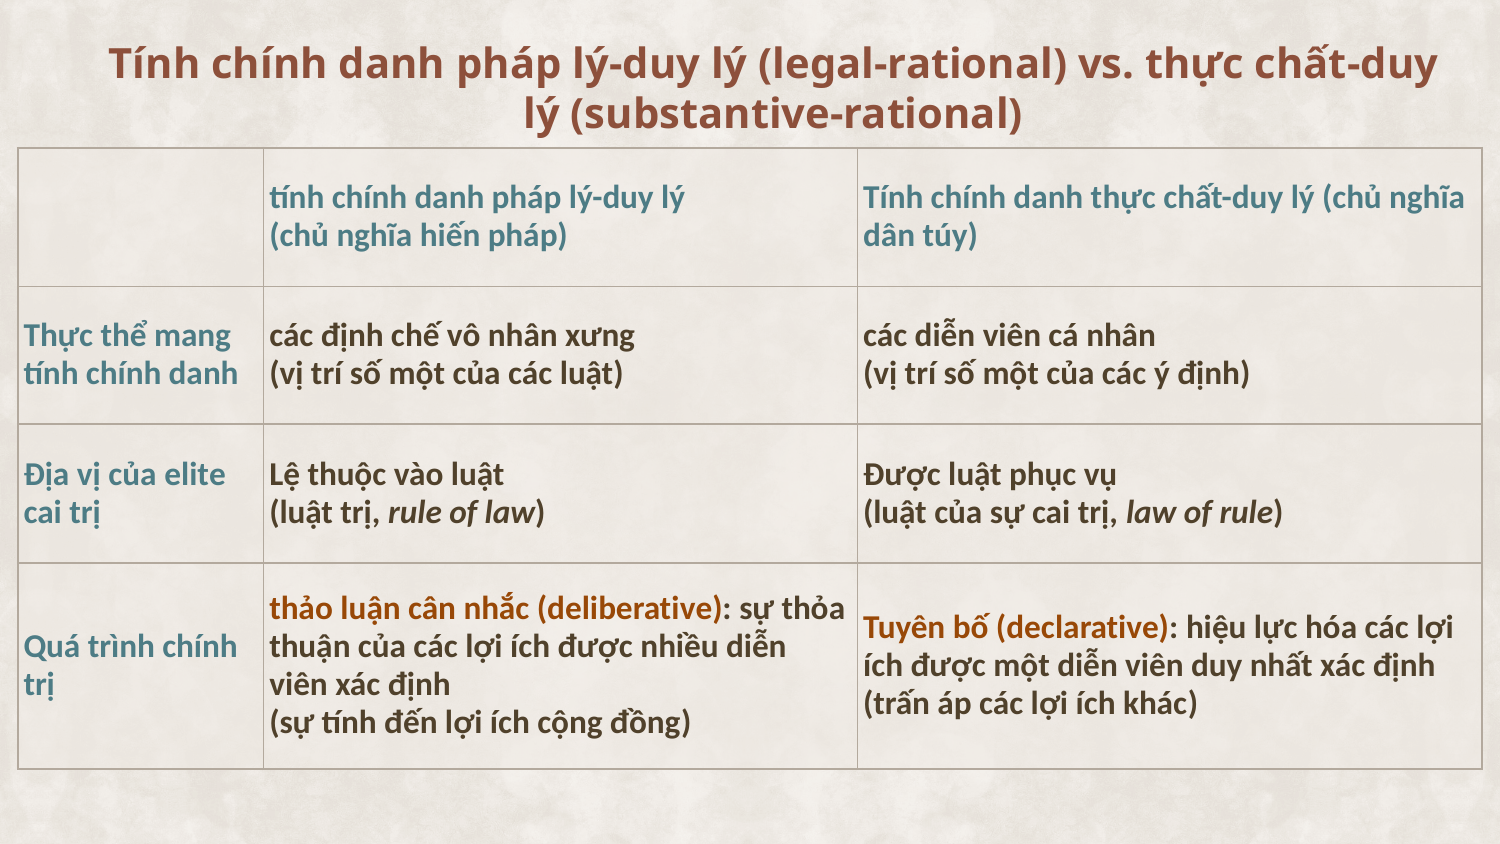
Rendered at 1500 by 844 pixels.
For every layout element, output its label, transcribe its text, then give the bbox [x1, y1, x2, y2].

table_header tính chính danh pháp lý-duy lý (chủ nghĩa hiến pháp) [264, 162, 857, 286]
table_cell các diễn viên cá nhân (vị trí số một của các ý định) [858, 287, 1481, 423]
table_cell Lệ thuộc vào luật (luật trị, rule of law) [264, 425, 857, 562]
table_header Tính chính danh thực chất-duy lý (chủ nghĩa dân túy) [858, 149, 1481, 286]
table_cell Quá trình chính trị [19, 564, 263, 768]
table_cell Được luật phục vụ (luật của sự cai trị, law of rule) [858, 425, 1481, 562]
table_cell các định chế vô nhân xưng (vị trí số một của các luật) [264, 287, 857, 423]
table_cell Tuyên bố (declarative): hiệu lực hóa các lợi ích được một diễn viên duy nhất xác định (trấn áp các lợi ích khác) [858, 564, 1481, 768]
text_box Tính chính danh pháp lý-duy lý (legal-rational) vs. thực chất-duy lý (substantive-rational) [88, 11, 1459, 162]
table_cell Địa vị của elite cai trị [19, 425, 263, 562]
table_cell Thực thể mang tính chính danh [19, 287, 263, 423]
table_cell thảo luận cân nhắc (deliberative): sự thỏa thuận của các lợi ích được nhiều diễn viên xác định (sự tính đến lợi ích cộng đồng) [264, 564, 857, 768]
table_header [19, 149, 263, 286]
picture [0, 0, 1500, 844]
